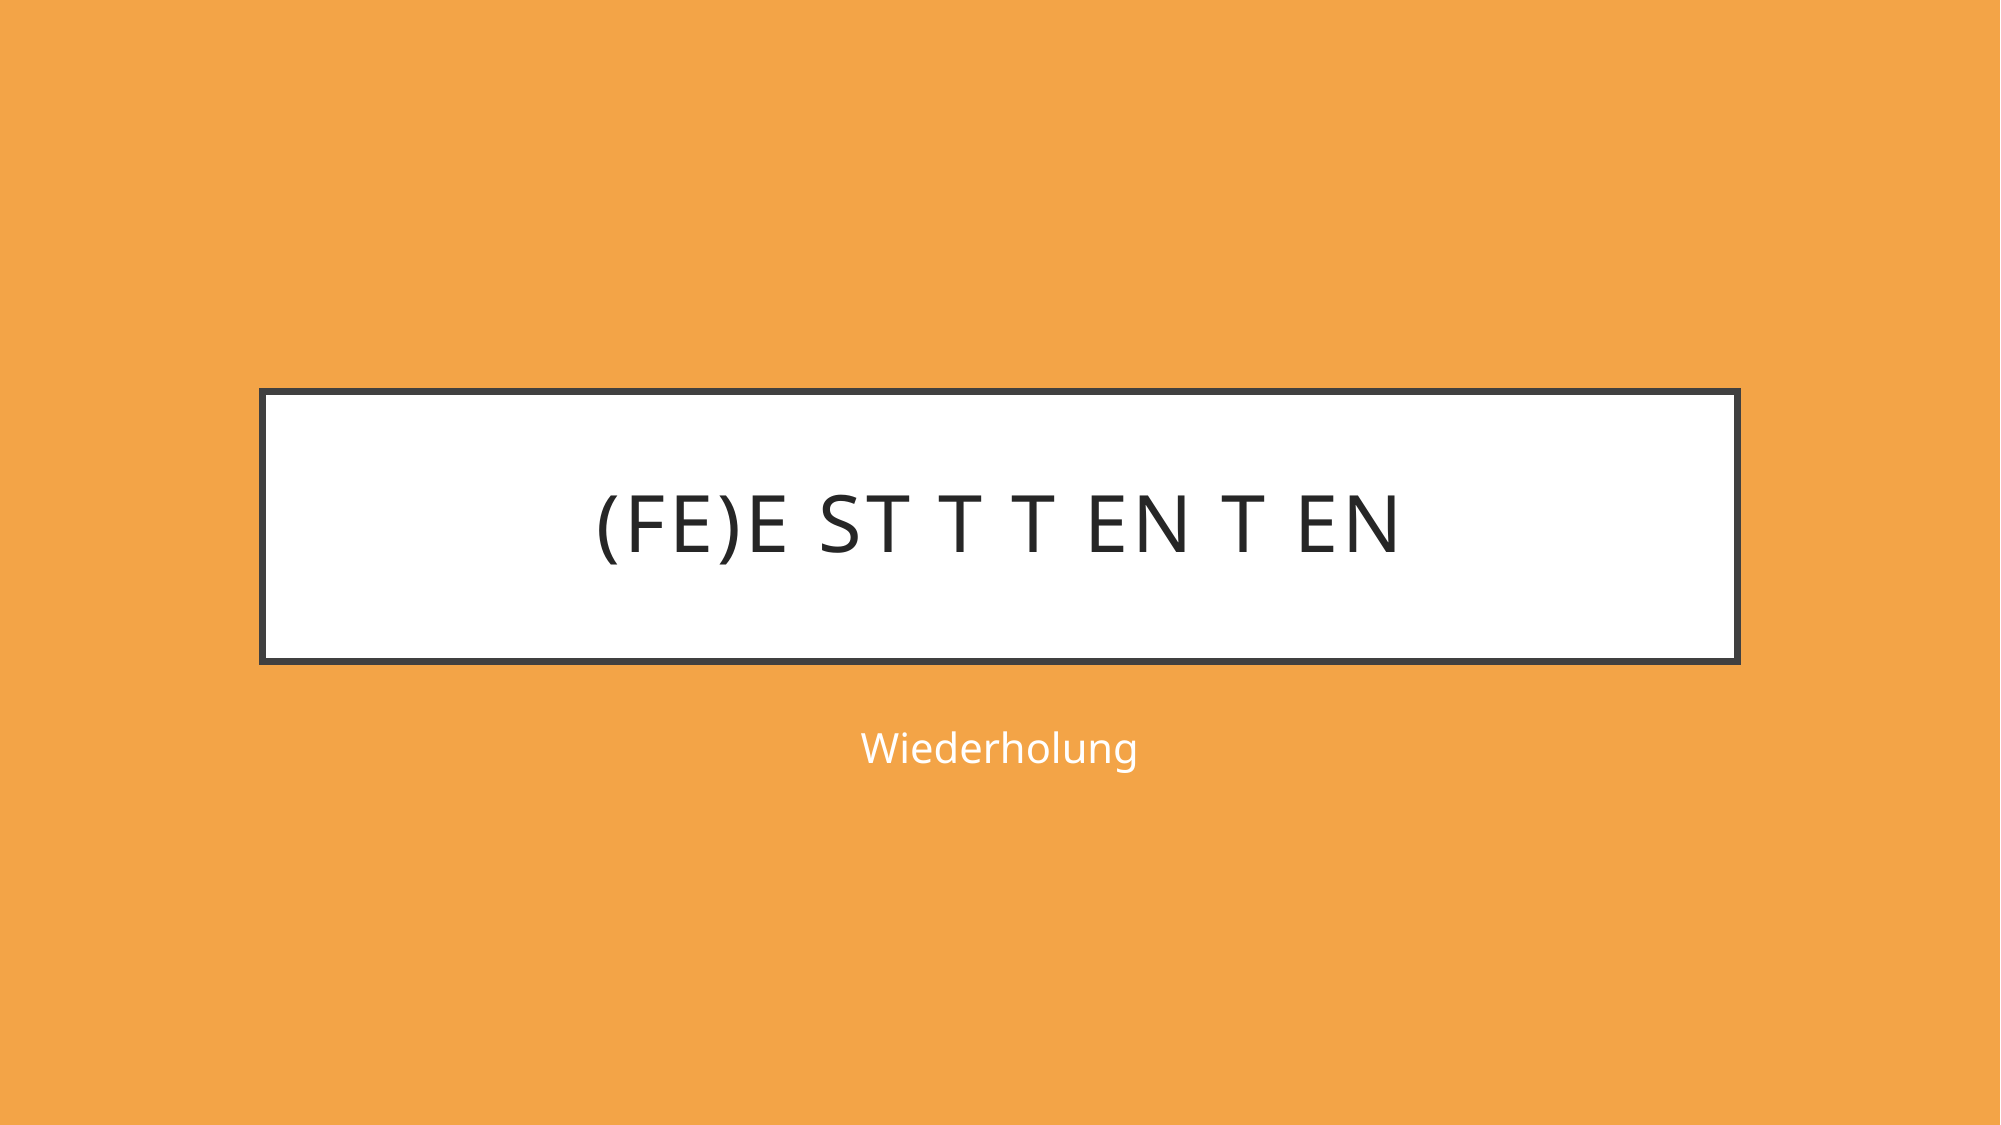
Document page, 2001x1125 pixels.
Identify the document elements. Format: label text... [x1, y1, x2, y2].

subtitle Wiederholung [442, 713, 1558, 918]
title (Fe)e st t t en t en [259, 388, 1741, 665]
